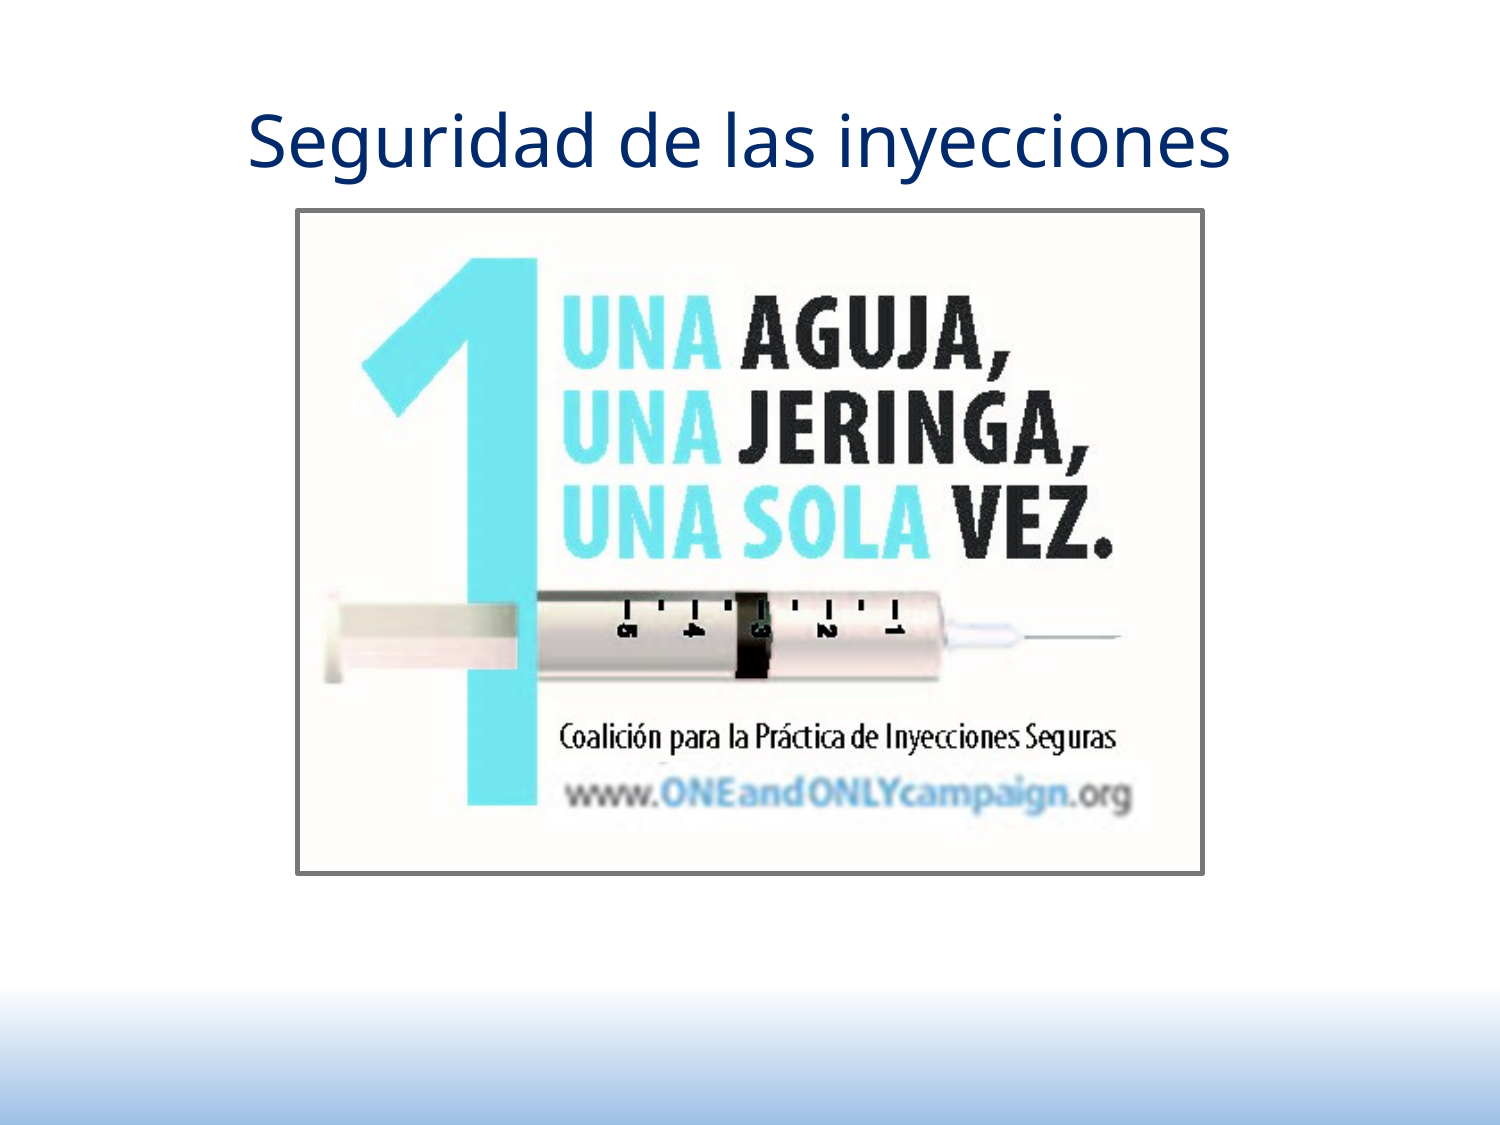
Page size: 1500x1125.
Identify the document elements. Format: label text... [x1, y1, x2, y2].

title Seguridad de las inyecciones [75, 45, 1425, 233]
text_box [299, 212, 1201, 872]
